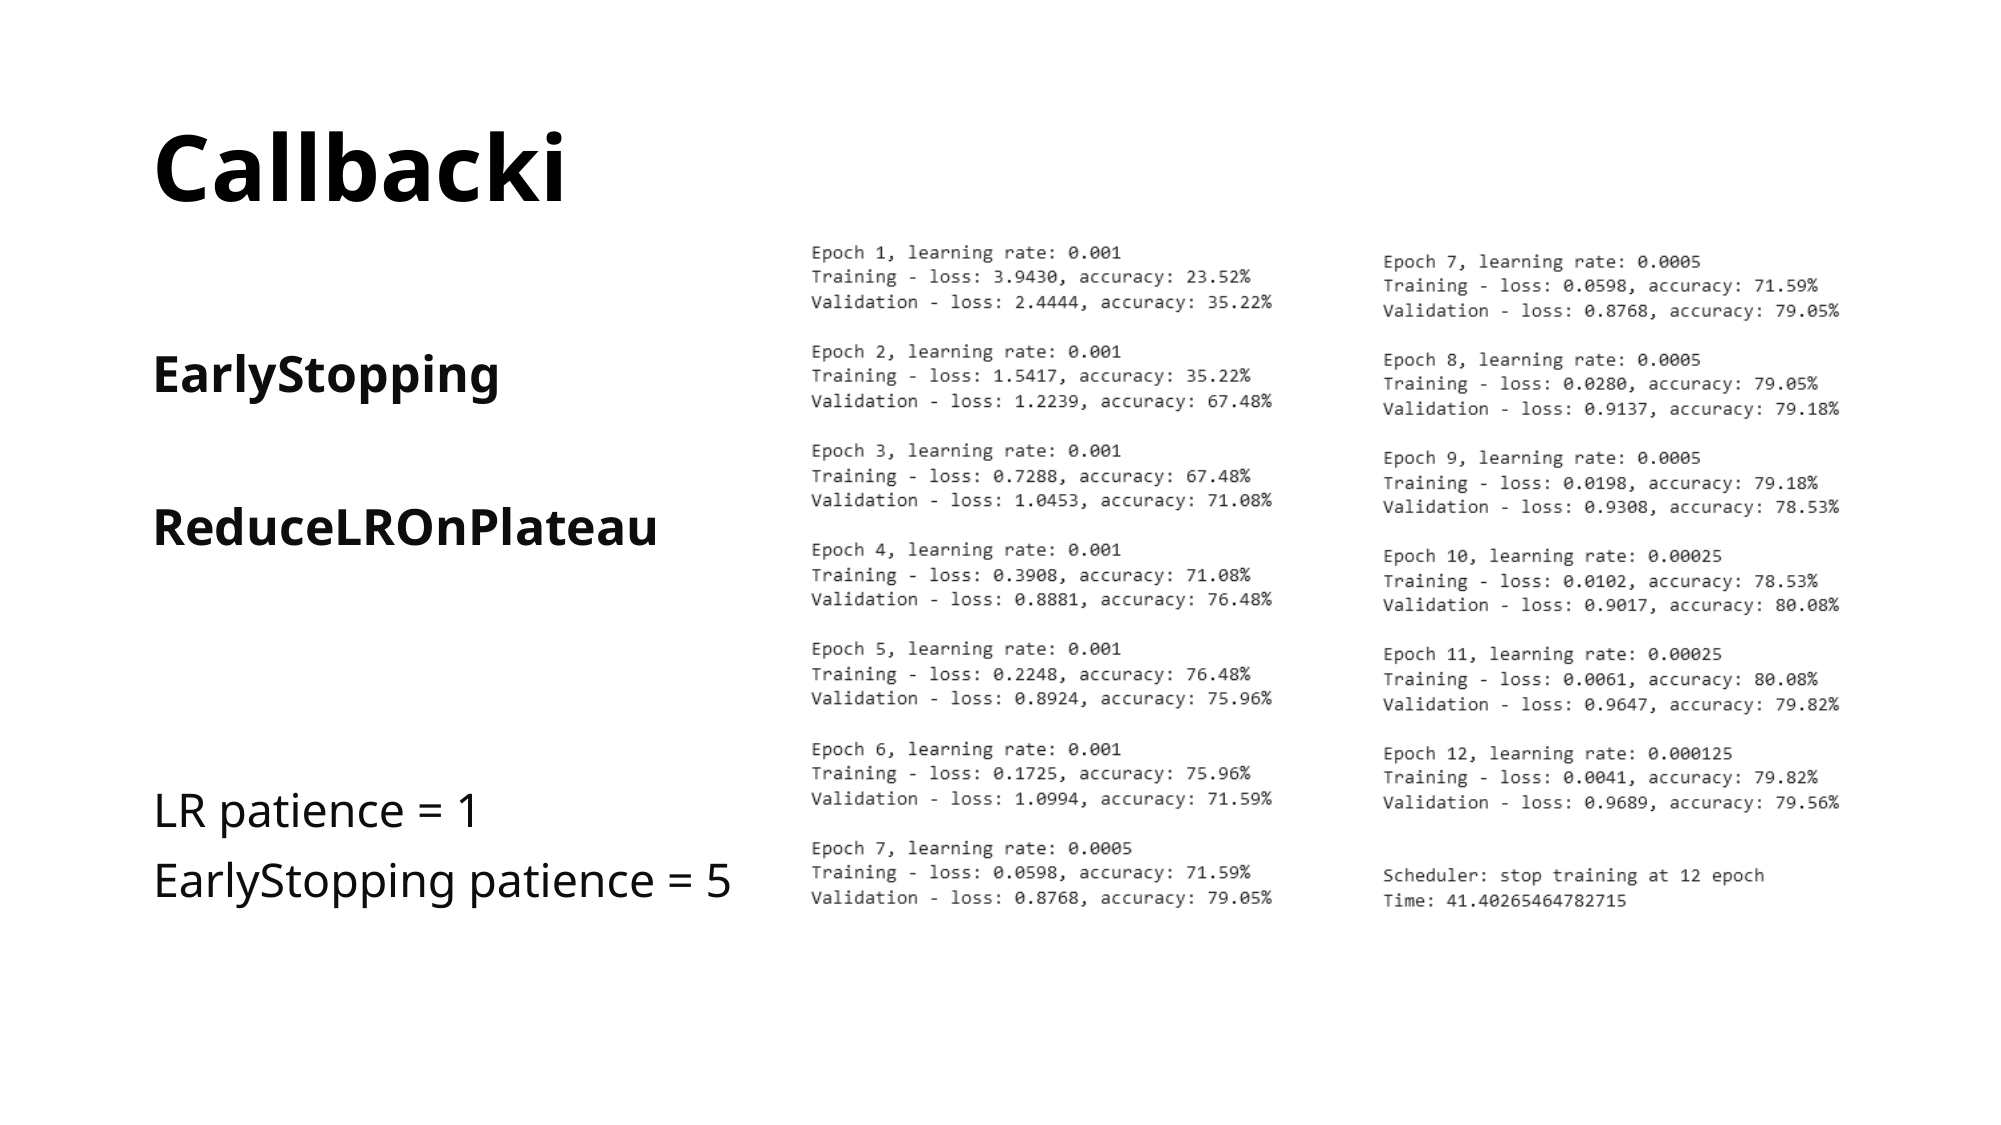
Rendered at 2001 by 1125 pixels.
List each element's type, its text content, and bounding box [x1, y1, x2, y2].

title Callbacki [137, 63, 1863, 281]
list ReduceLROnPlateau [137, 428, 805, 564]
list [1369, 240, 1863, 917]
list EarlyStopping [137, 275, 805, 411]
text_box LR patience = 1 EarlyStopping patience = 5 [138, 779, 805, 915]
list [805, 240, 1297, 917]
